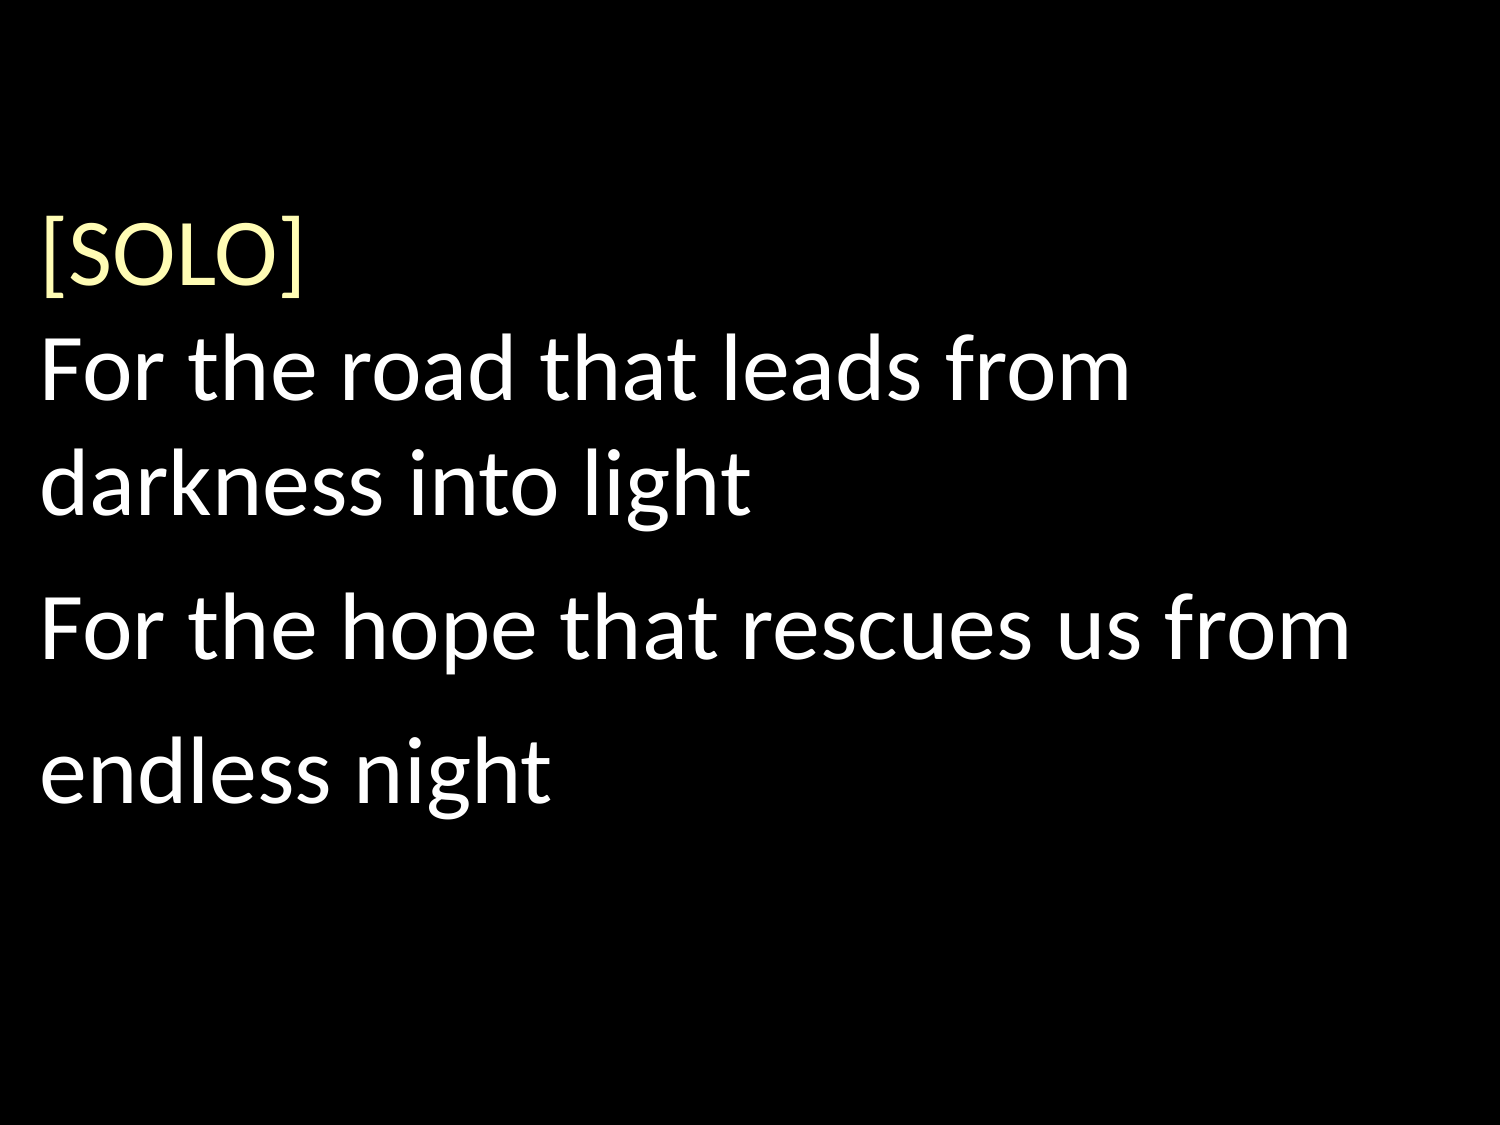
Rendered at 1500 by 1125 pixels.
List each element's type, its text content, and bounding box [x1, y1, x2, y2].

text_box [SOLO] For the road that leads from darkness into light For the hope that rescues us from endless night [24, 24, 1475, 988]
